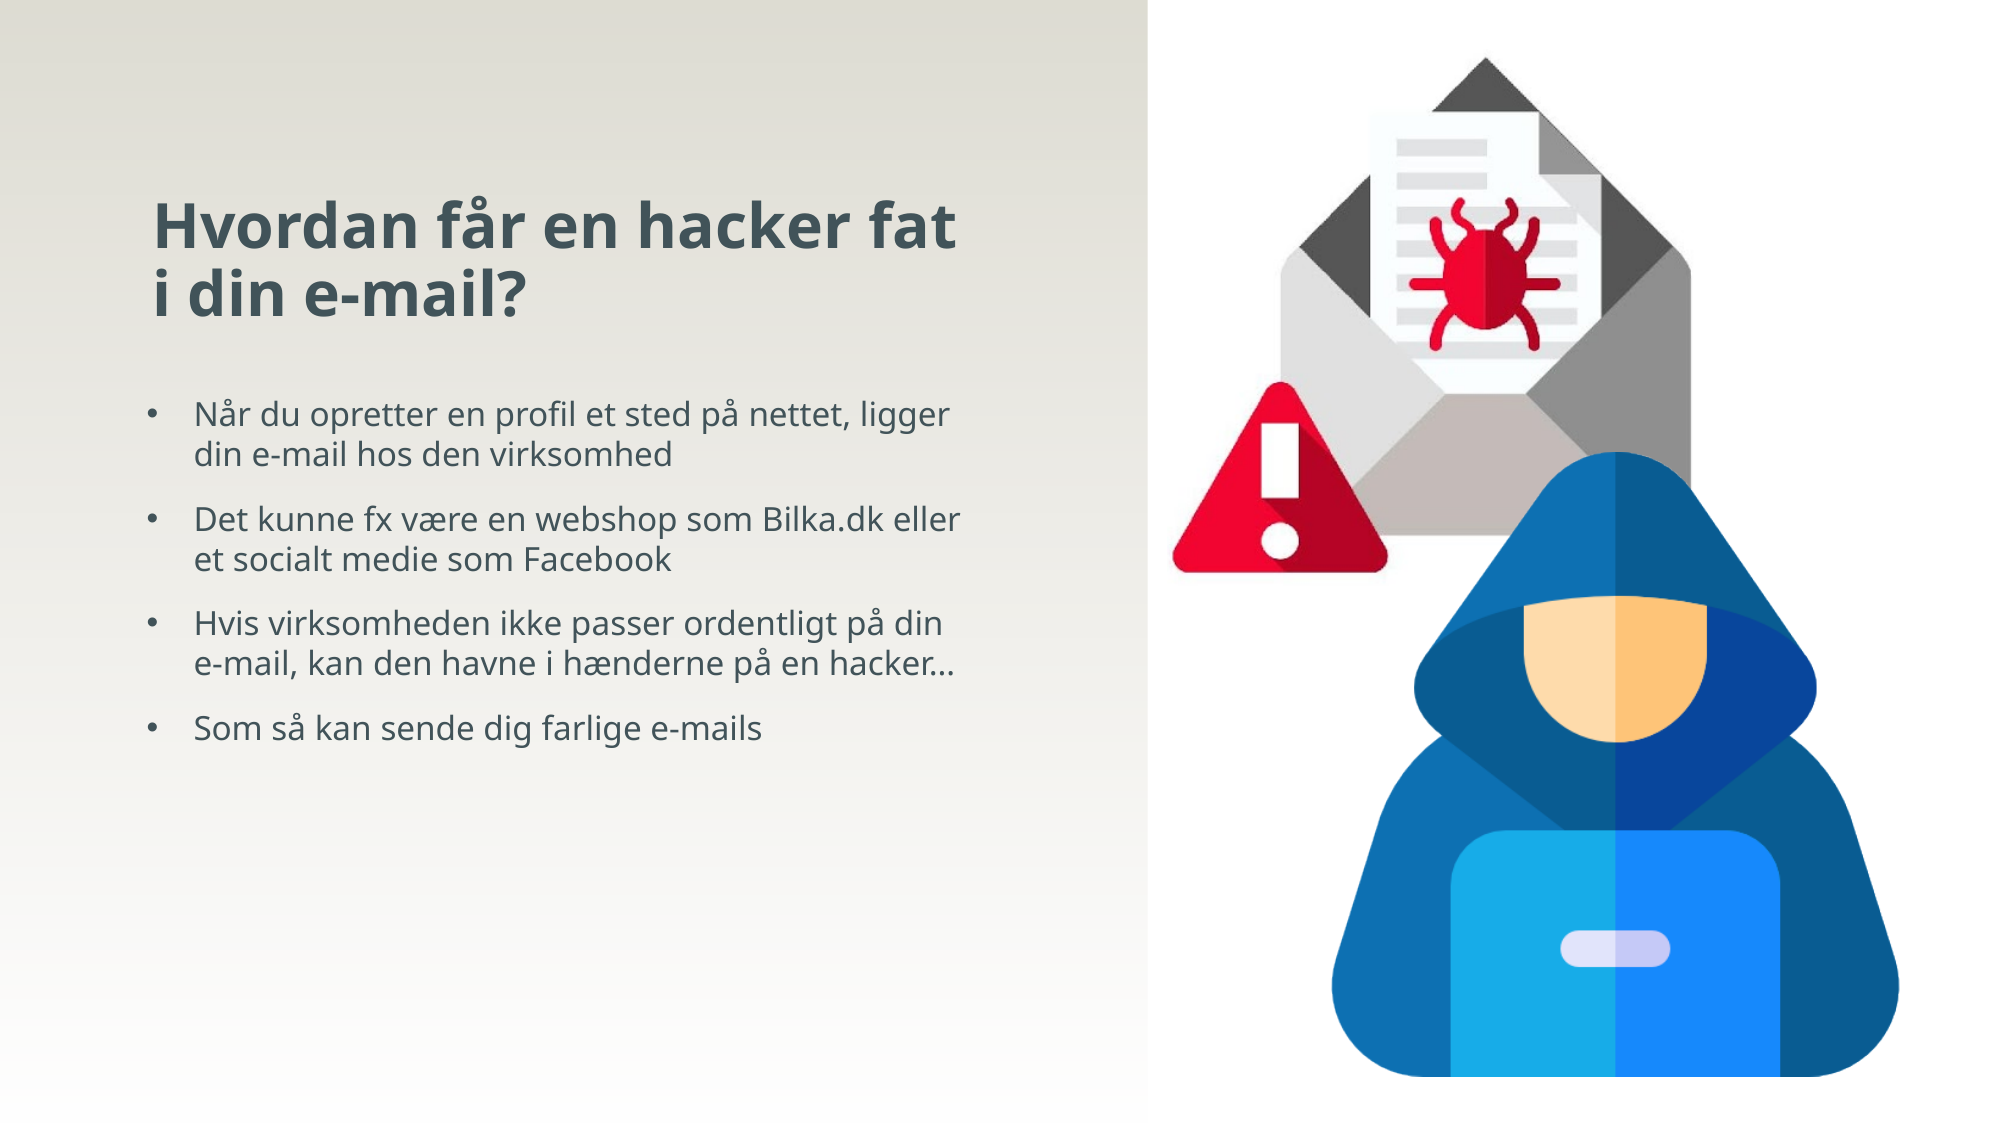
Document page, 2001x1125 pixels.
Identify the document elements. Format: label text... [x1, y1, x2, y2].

list Når du opretter en profil et sted på nettet, ligger din e-mail hos den virksomhed Det kunne fx være en webshop som Bilka.dk eller et socialt medie som Facebook Hvis virksomheden ikke passer ordentligt på din e-mail, kan den havne i hænderne på en hacker… Som så kan sende dig farlige e-mails [131, 385, 994, 1011]
text_box [1147, 0, 2000, 1125]
title Hvordan får en hacker fat i din e-mail? [137, 75, 1000, 338]
picture [1166, 48, 1928, 1077]
